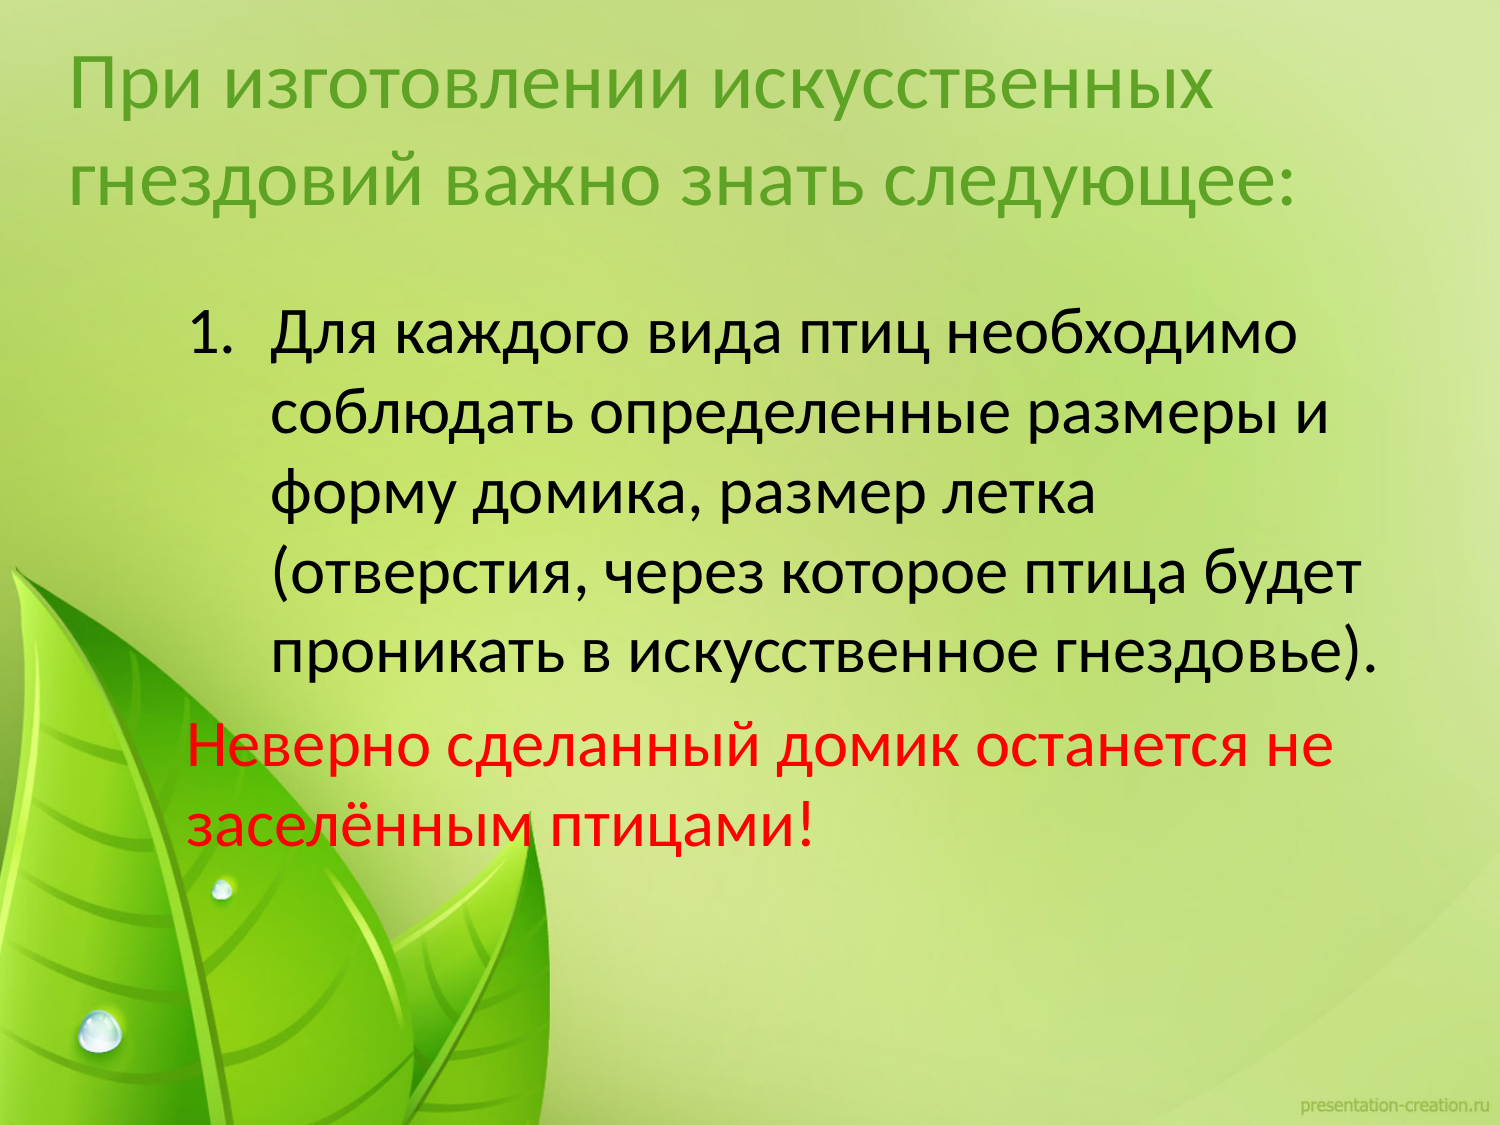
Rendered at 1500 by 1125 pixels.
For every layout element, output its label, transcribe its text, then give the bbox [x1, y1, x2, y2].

list Для каждого вида птиц необходимо соблюдать определенные размеры и форму домика, размер летка (отверстия, через которое птица будет проникать в искусственное гнездовье). Неверно сделанный домик останется не заселённым птицами! [171, 278, 1436, 953]
title При изготовлении искусственных гнездовий важно знать следующее: [53, 19, 1436, 231]
picture [0, 0, 1500, 1125]
